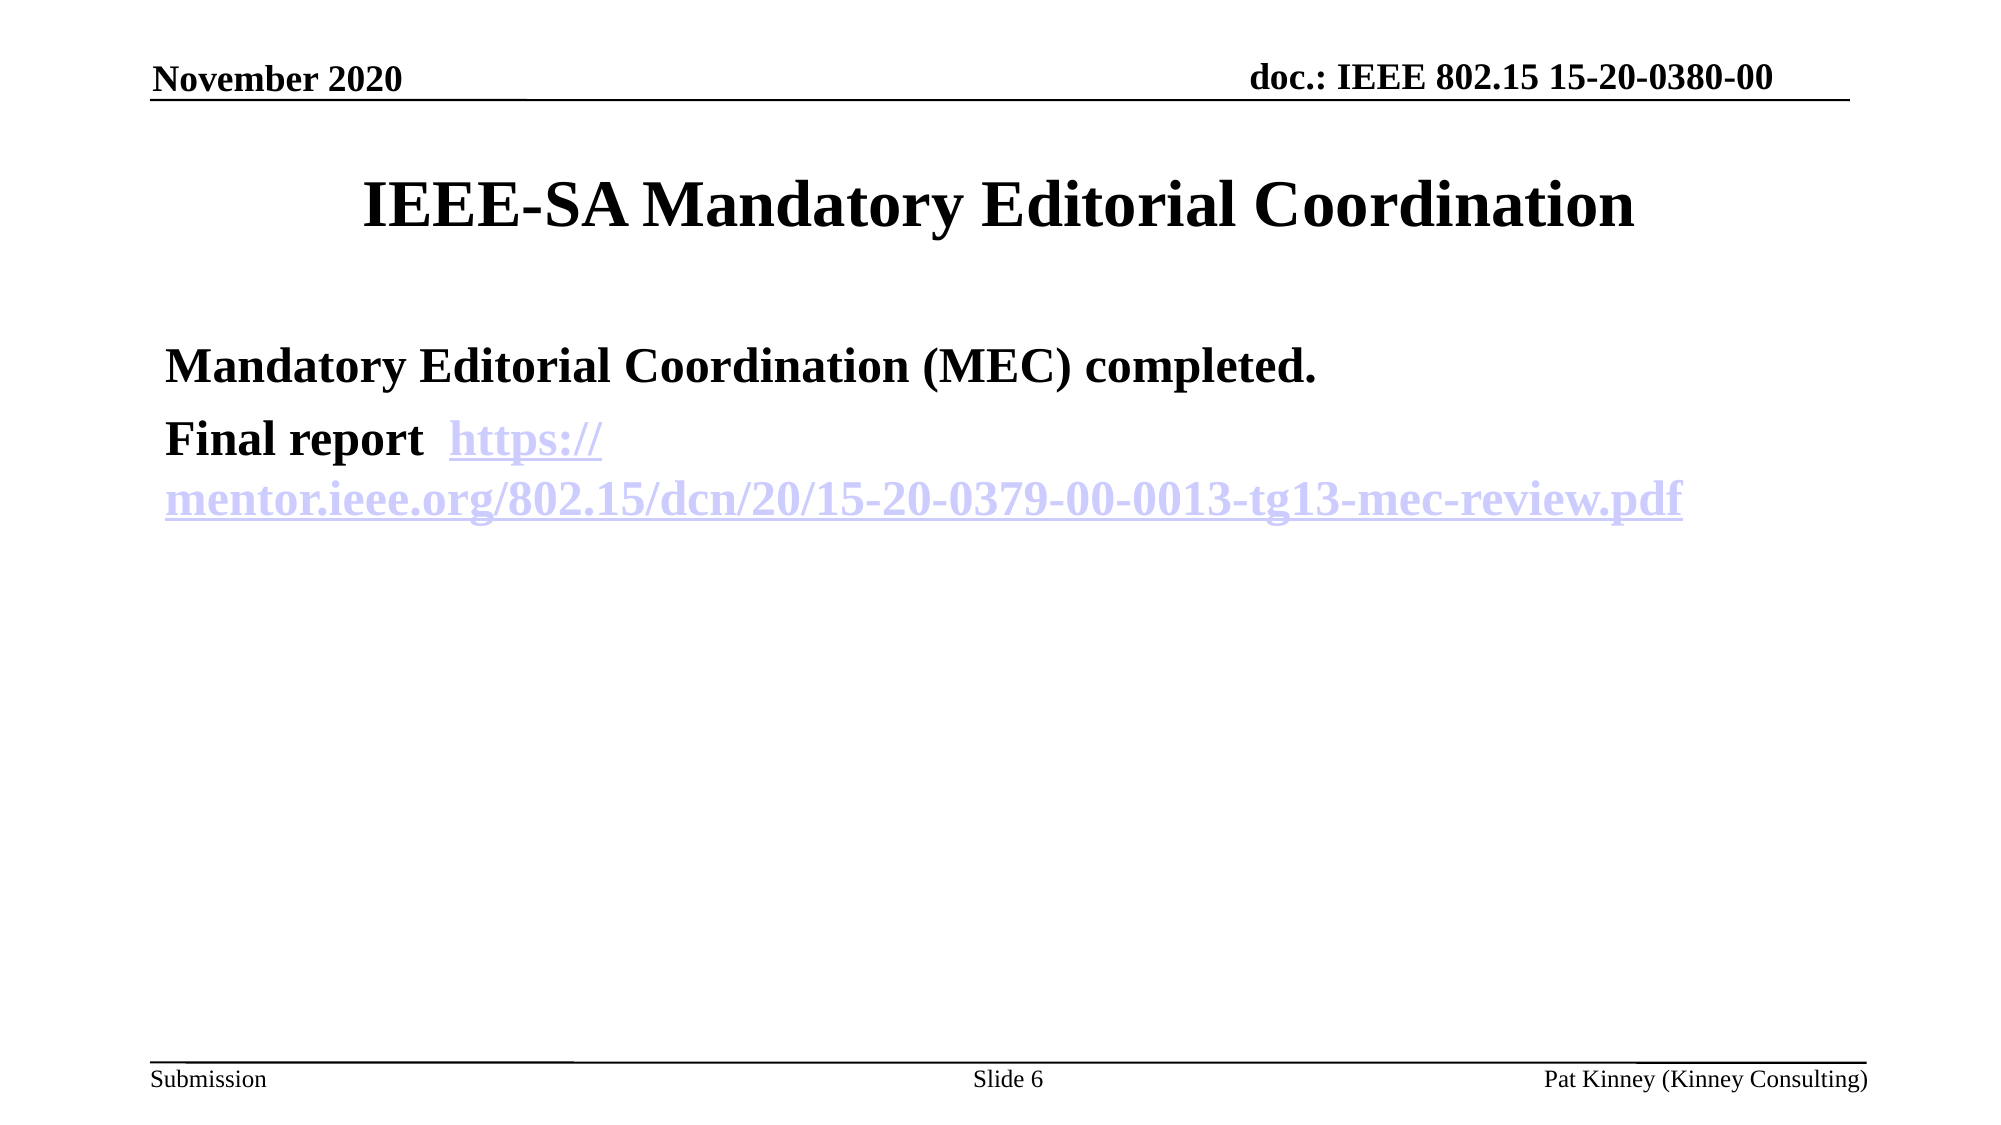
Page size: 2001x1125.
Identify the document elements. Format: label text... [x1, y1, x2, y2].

slide_number Slide 6 [950, 1061, 1067, 1123]
footer Pat Kinney (Kinney Consulting) [1171, 1061, 1869, 1093]
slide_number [152, 54, 563, 100]
title IEEE-SA Mandatory Editorial Coordination [149, 112, 1850, 288]
list Mandatory Editorial Coordination (MEC) completed. Final report https://mentor.ieee.org/802.15/dcn/20/15-20-0379-00-0013-tg13-mec-review.pdf [149, 324, 1850, 1000]
